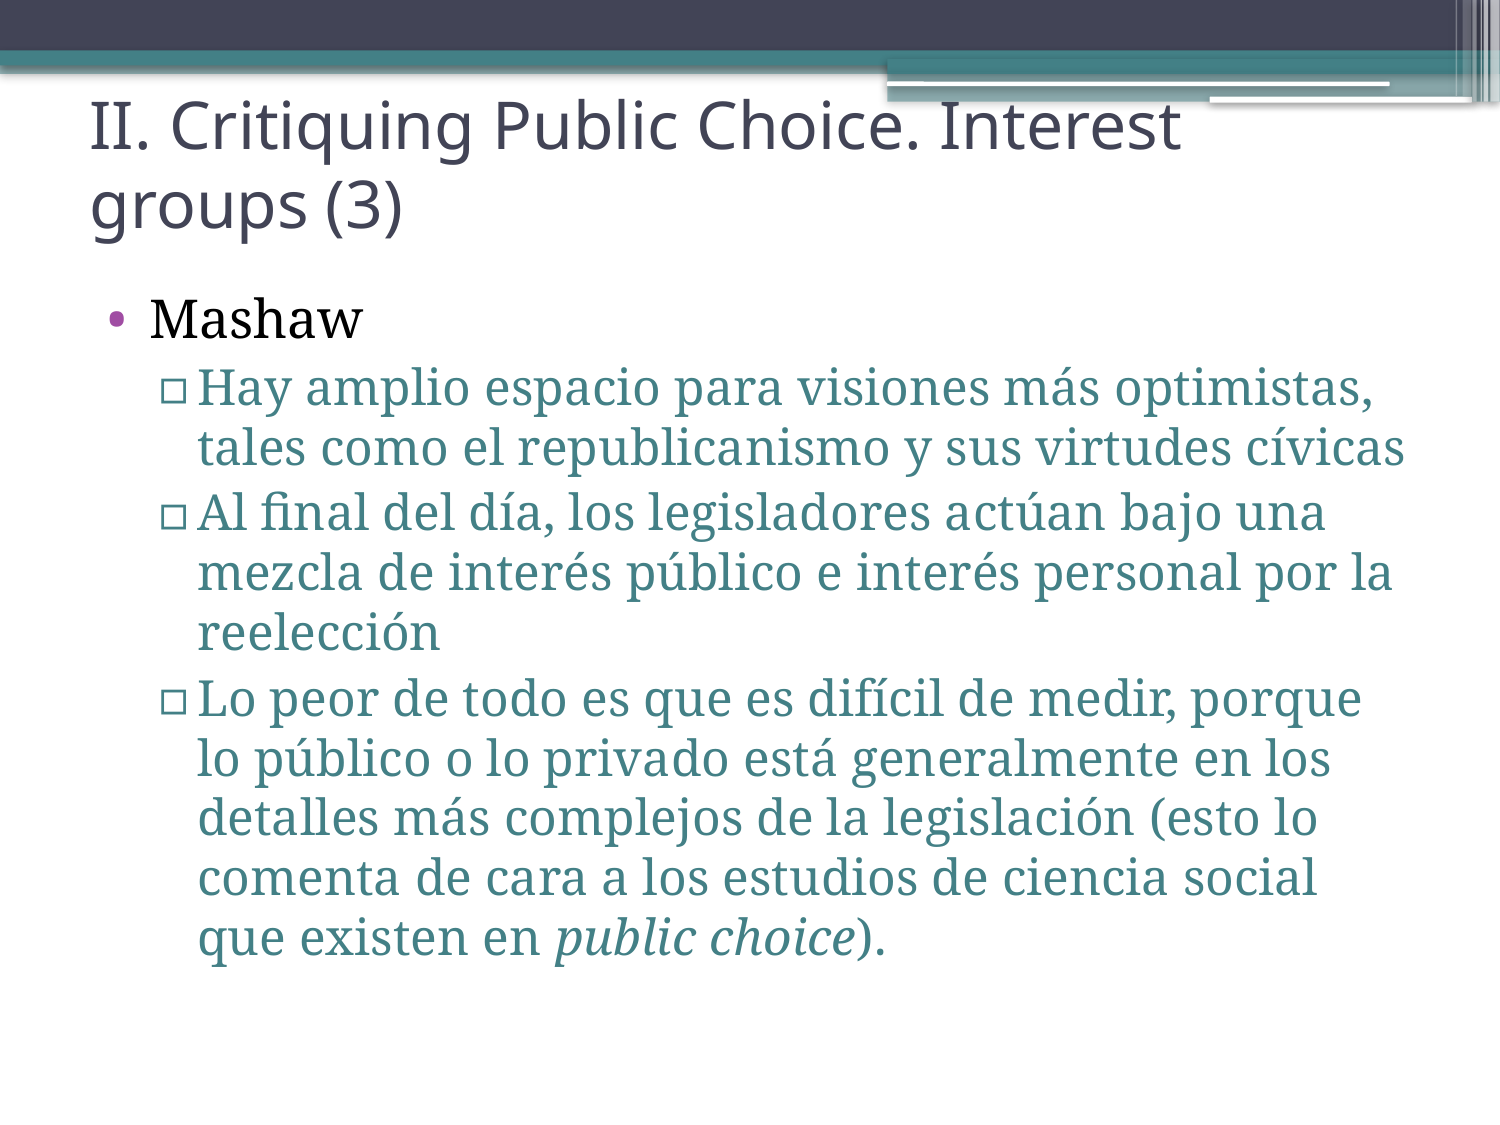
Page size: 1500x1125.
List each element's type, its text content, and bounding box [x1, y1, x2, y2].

list Mashaw Hay amplio espacio para visiones más optimistas, tales como el republicanismo y sus virtudes cívicas Al final del día, los legisladores actúan bajo una mezcla de interés público e interés personal por la reelección Lo peor de todo es que es difícil de medir, porque lo público o lo privado está generalmente en los detalles más complejos de la legislación (esto lo comenta de cara a los estudios de ciencia social que existen en public choice). [75, 277, 1425, 988]
title II. Critiquing Public Choice. Interest groups (3) [75, 75, 1425, 250]
